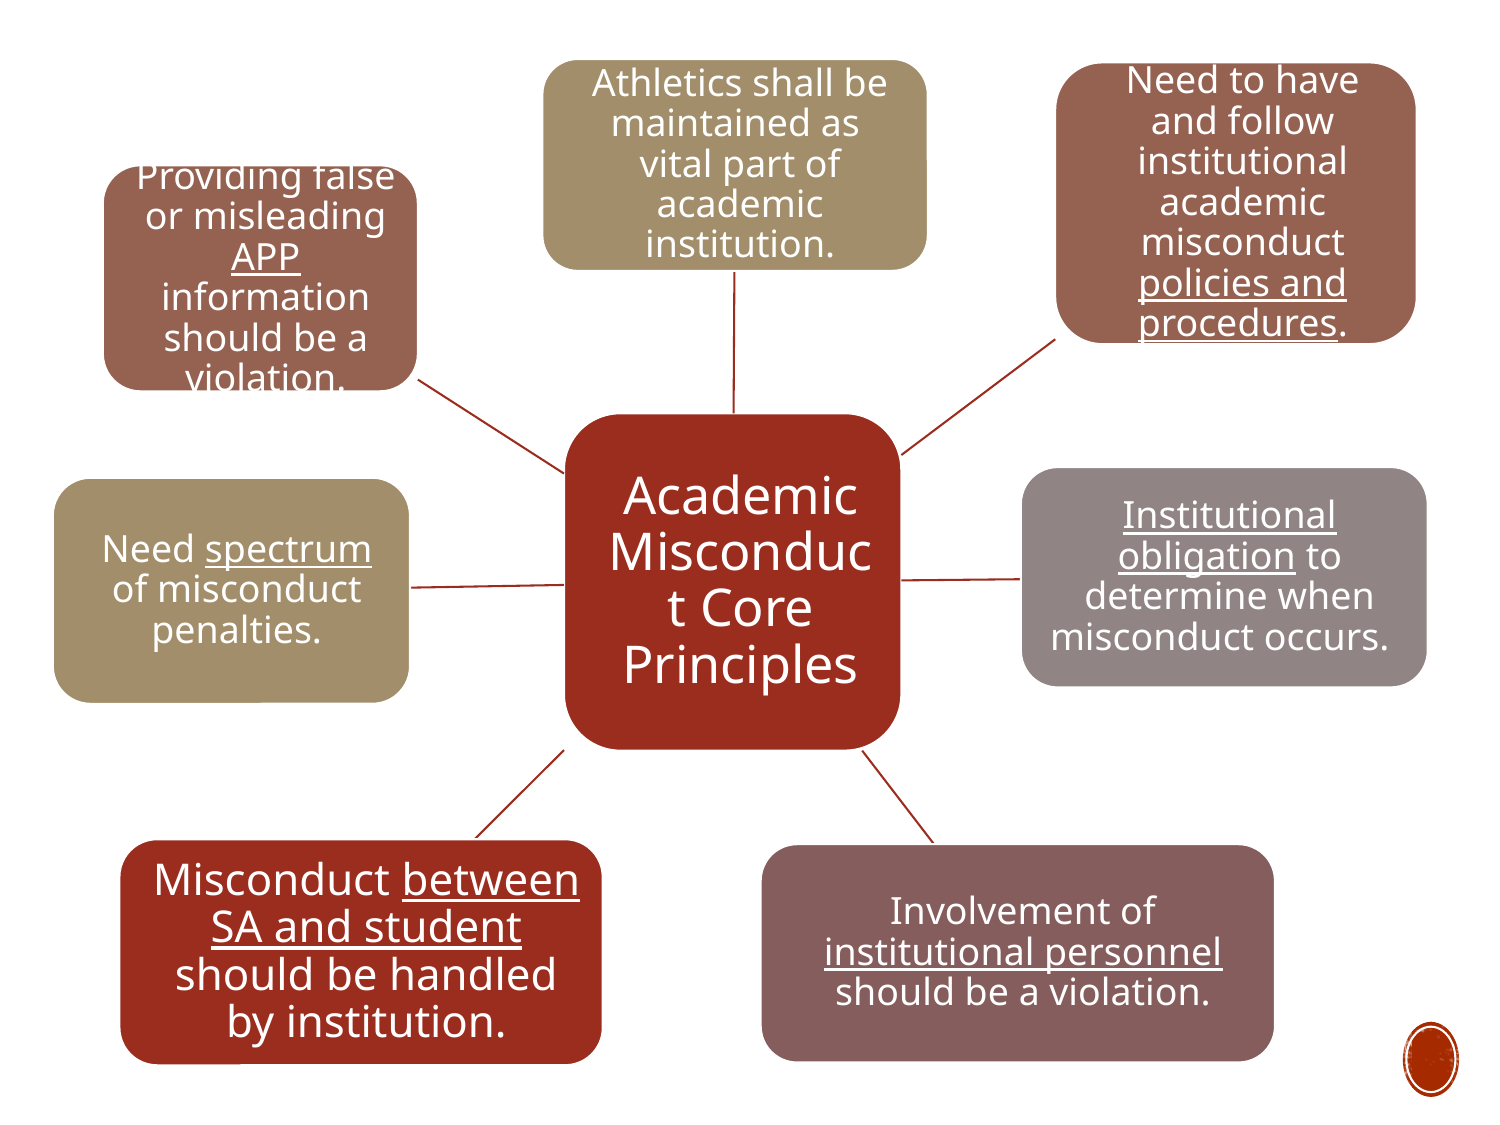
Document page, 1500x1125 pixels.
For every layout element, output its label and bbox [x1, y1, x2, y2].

list [1, 4, 1490, 1122]
